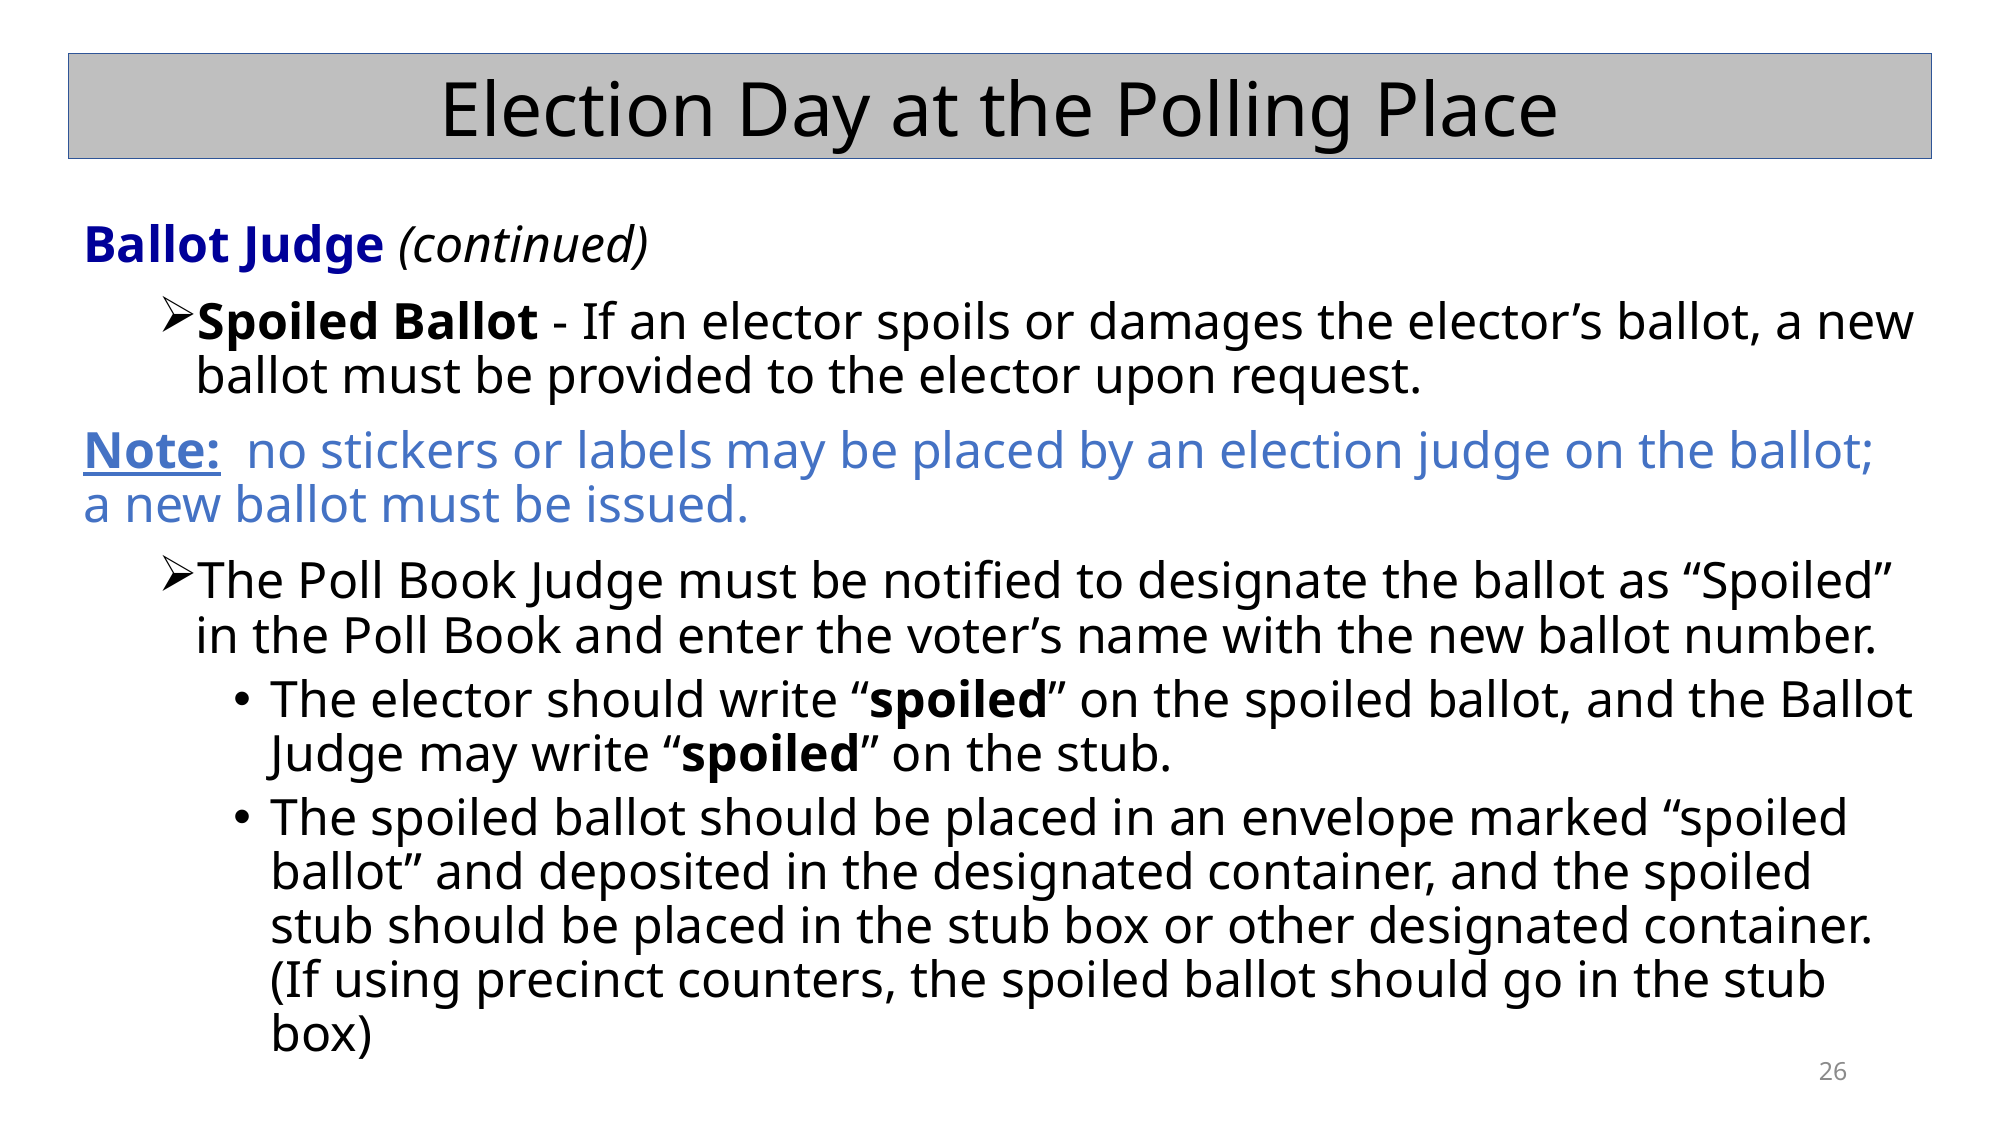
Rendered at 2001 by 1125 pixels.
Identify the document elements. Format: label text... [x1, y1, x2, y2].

text_box Election Day at the Polling Place [68, 53, 1932, 159]
list Ballot Judge (continued) Spoiled Ballot - If an elector spoils or damages the elector’s ballot, a new ballot must be provided to the elector upon request. Note: no stickers or labels may be placed by an election judge on the ballot; a new ballot must be issued. The Poll Book Judge must be notified to designate the ballot as “Spoiled” in the Poll Book and enter the voter’s name with the new ballot number. The elector should write “spoiled” on the spoiled ballot, and the Ballot Judge may write “spoiled” on the stub. The spoiled ballot should be placed in an envelope marked “spoiled ballot” and deposited in the designated container, and the spoiled stub should be placed in the stub box or other designated container. (If using precinct counters, the spoiled ballot should go in the stub box) [68, 211, 1932, 1103]
slide_number 26 [1412, 1042, 1863, 1103]
